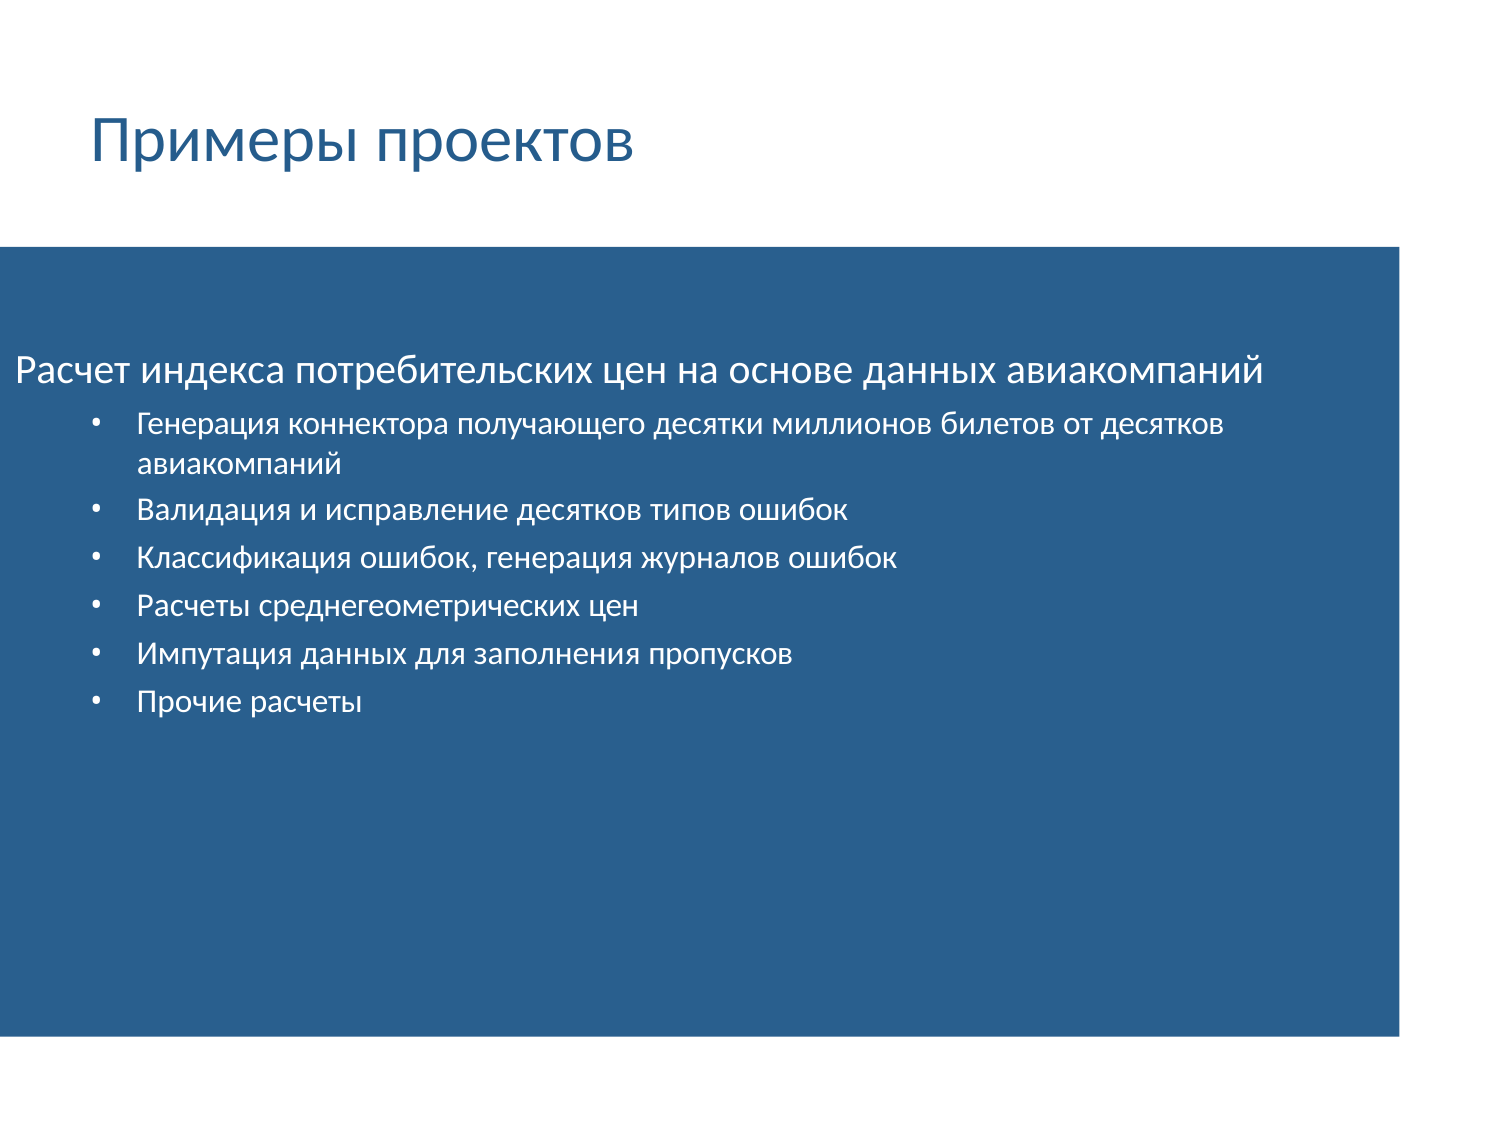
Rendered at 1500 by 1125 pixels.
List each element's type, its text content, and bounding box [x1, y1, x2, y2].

title Примеры проектов [87, 52, 1378, 246]
text_box [0, 246, 1400, 1037]
text_box Расчет индекса потребительских цен на основе данных авиакомпаний Генерация коннектора получающего десятки миллионов билетов от десятков авиакомпаний Валидация и исправление десятков типов ошибок Классификация ошибок, генерация журналов ошибок Расчеты среднегеометрических цен Импутация данных для заполнения пропусков Прочие расчеты [12, 329, 1271, 720]
